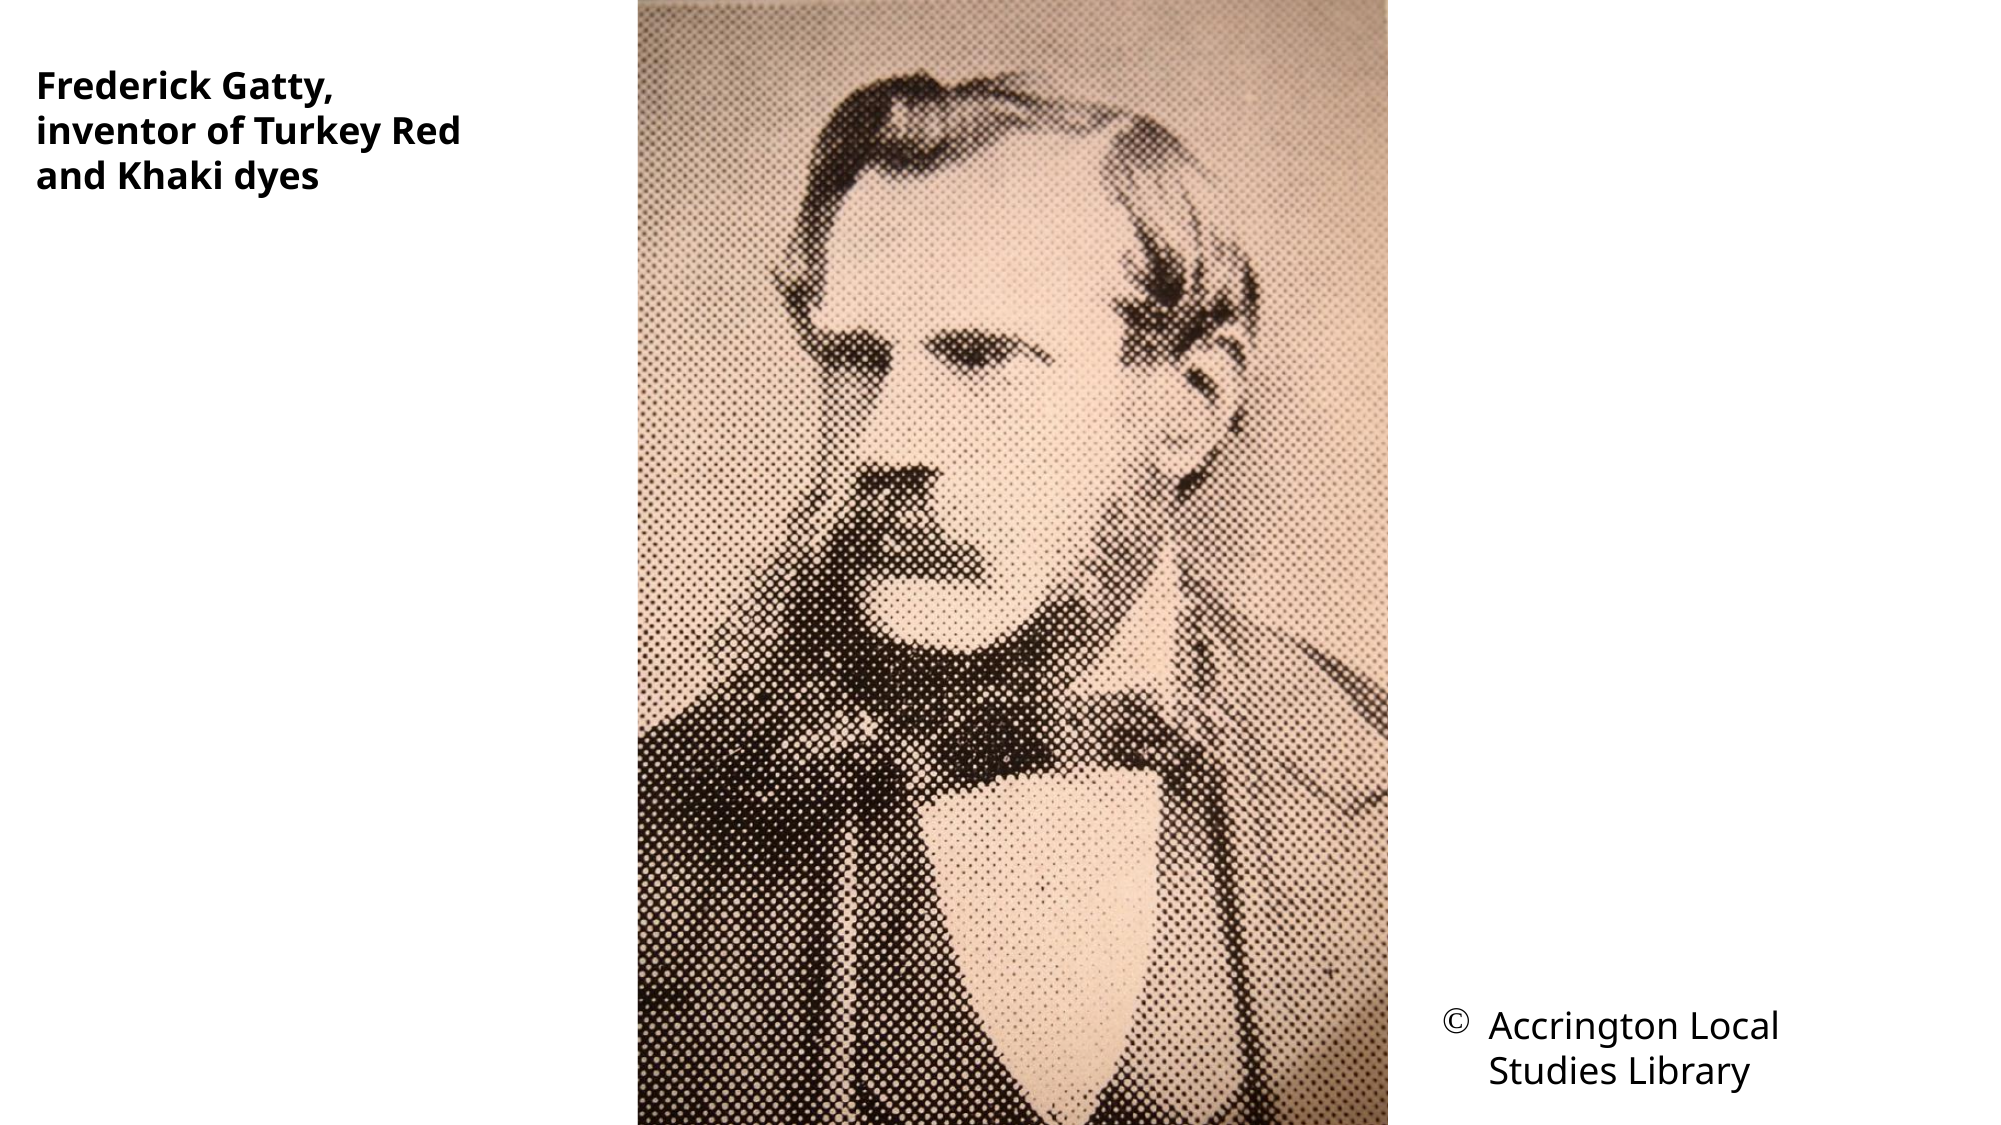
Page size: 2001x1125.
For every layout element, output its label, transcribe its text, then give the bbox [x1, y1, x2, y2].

text_box Frederick Gatty, inventor of Turkey Red and Khaki dyes [21, 55, 487, 205]
picture [449, 1, 1575, 1124]
text_box Accrington Local Studies Library [1426, 994, 1927, 1100]
